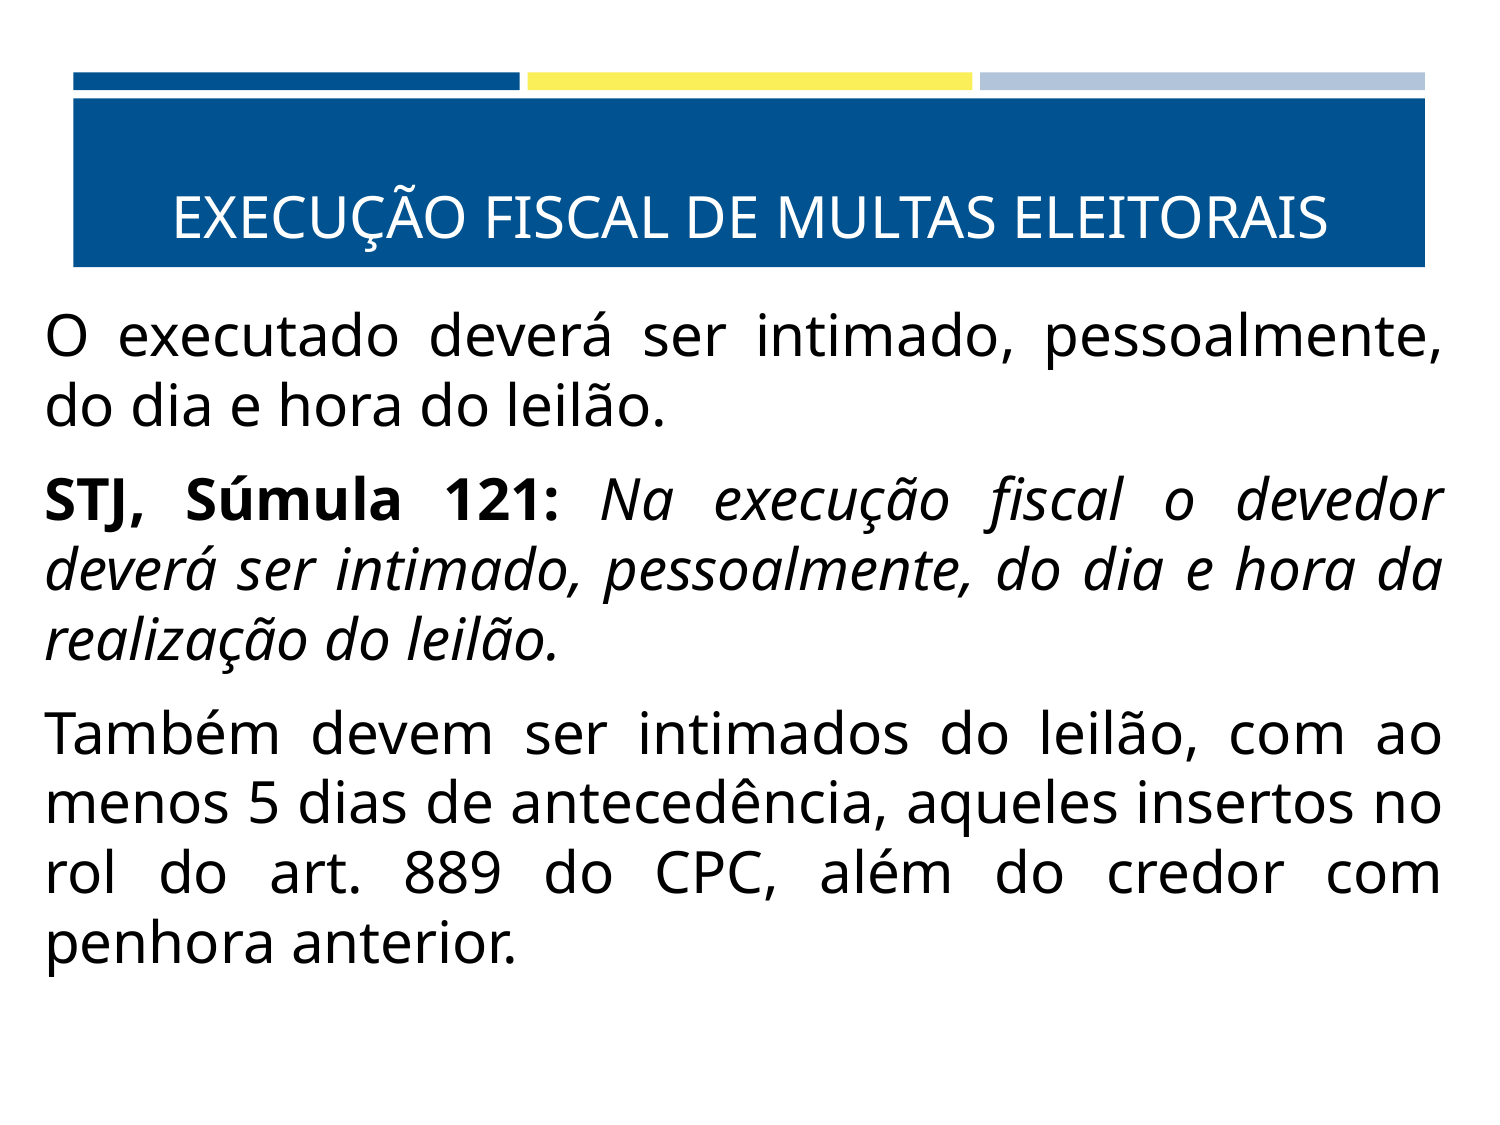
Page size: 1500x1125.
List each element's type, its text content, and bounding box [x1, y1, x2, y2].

list O executado deverá ser intimado, pessoalmente, do dia e hora do leilão. STJ, Súmula 121: Na execução fiscal o devedor deverá ser intimado, pessoalmente, do dia e hora da realização do leilão. Também devem ser intimados do leilão, com ao menos 5 dias de antecedência, aqueles insertos no rol do art. 889 do CPC, além do credor com penhora anterior. [29, 290, 1459, 1094]
title EXECUÇÃO FISCAL DE MULTAS ELEITORAIS [95, 112, 1406, 259]
